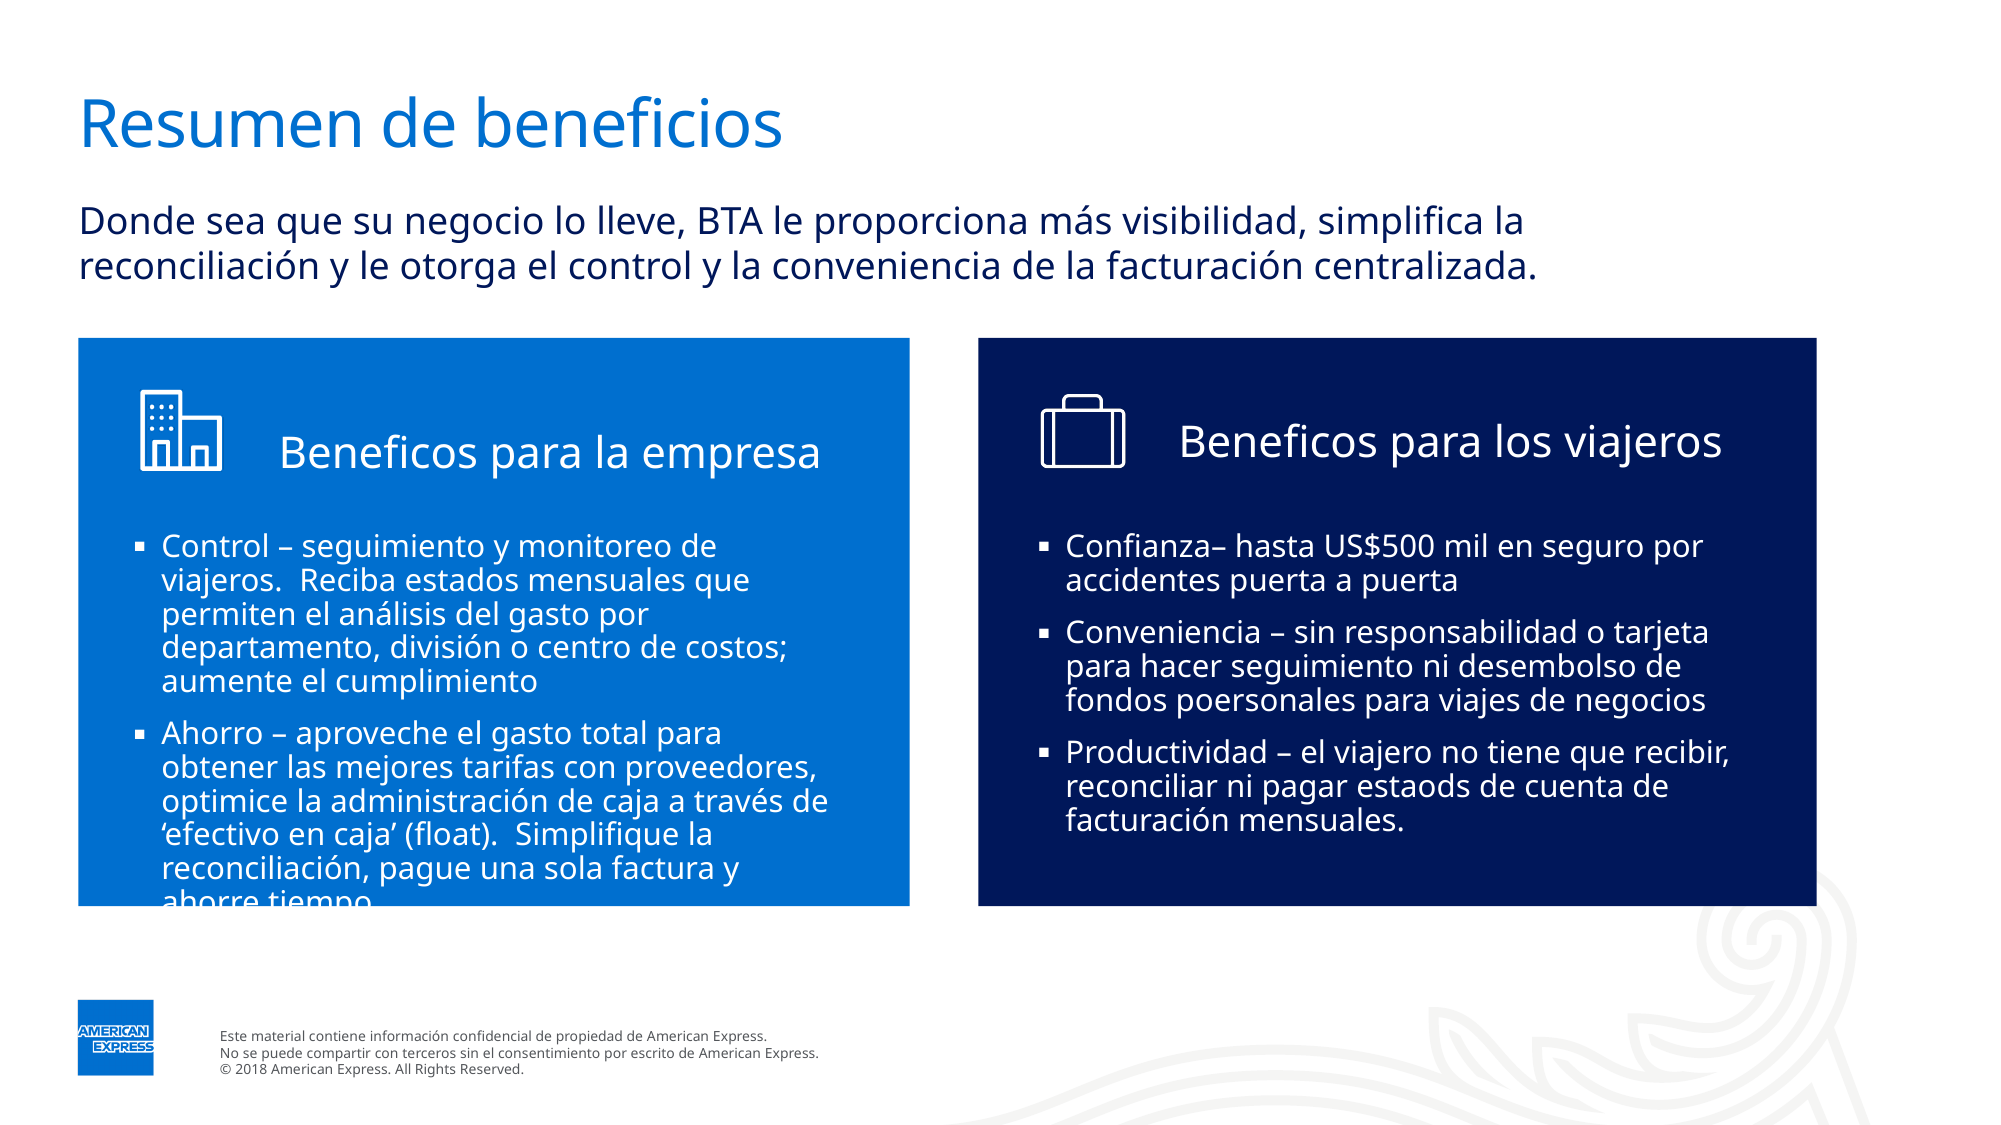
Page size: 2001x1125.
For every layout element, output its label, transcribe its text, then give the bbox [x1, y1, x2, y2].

picture [65, 987, 166, 1088]
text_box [978, 337, 1817, 907]
text_box Donde sea que su negocio lo lleve, BTA le proporciona más visibilidad, simplifica la reconciliación y le otorga el control y la conveniencia de la facturación centralizada. [78, 193, 1599, 315]
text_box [78, 337, 910, 907]
title Resumen de beneficios [78, 90, 1879, 171]
